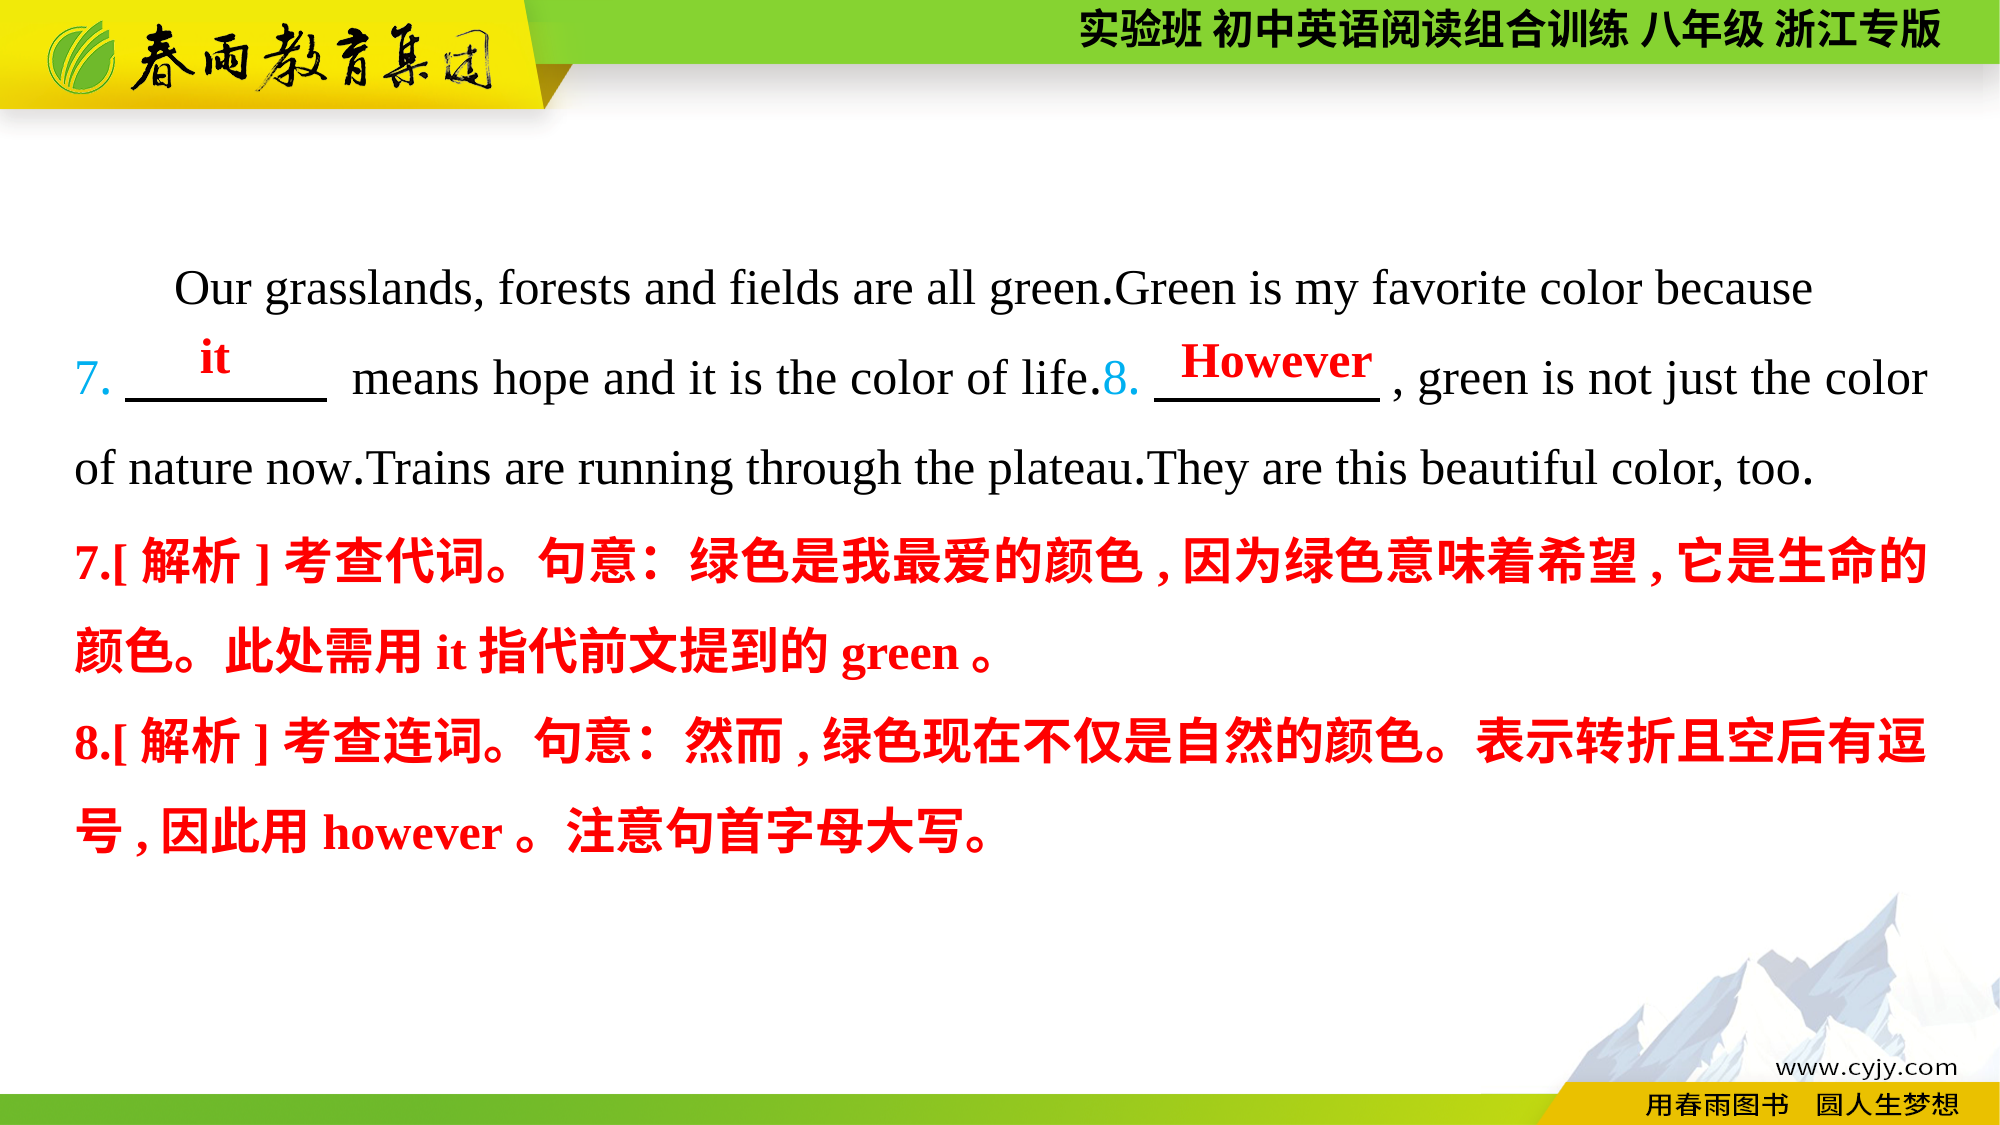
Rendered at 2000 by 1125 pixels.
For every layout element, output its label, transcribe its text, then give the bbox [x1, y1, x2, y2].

text_box However [1166, 319, 1388, 395]
list Our grasslands, forests and fields are all green.Green is my favorite color because 7. means hope and it is the color of life.8. , green is not just the color of nature now.Trains are running through the plateau.They are this beautiful color, too. [59, 216, 1944, 491]
text_box 7.[解析]考查代词。句意：绿色是我最爱的颜色,因为绿色意味着希望,它是生命的颜色。此处需用it指代前文提到的green。 [59, 491, 1944, 672]
text_box 8.[解析]考查连词。句意：然而,绿色现在不仅是自然的颜色。表示转折且空后有逗号,因此用however。注意句首字母大写。 [59, 672, 1944, 868]
picture [0, 0, 2000, 1125]
text_box it [185, 316, 246, 392]
